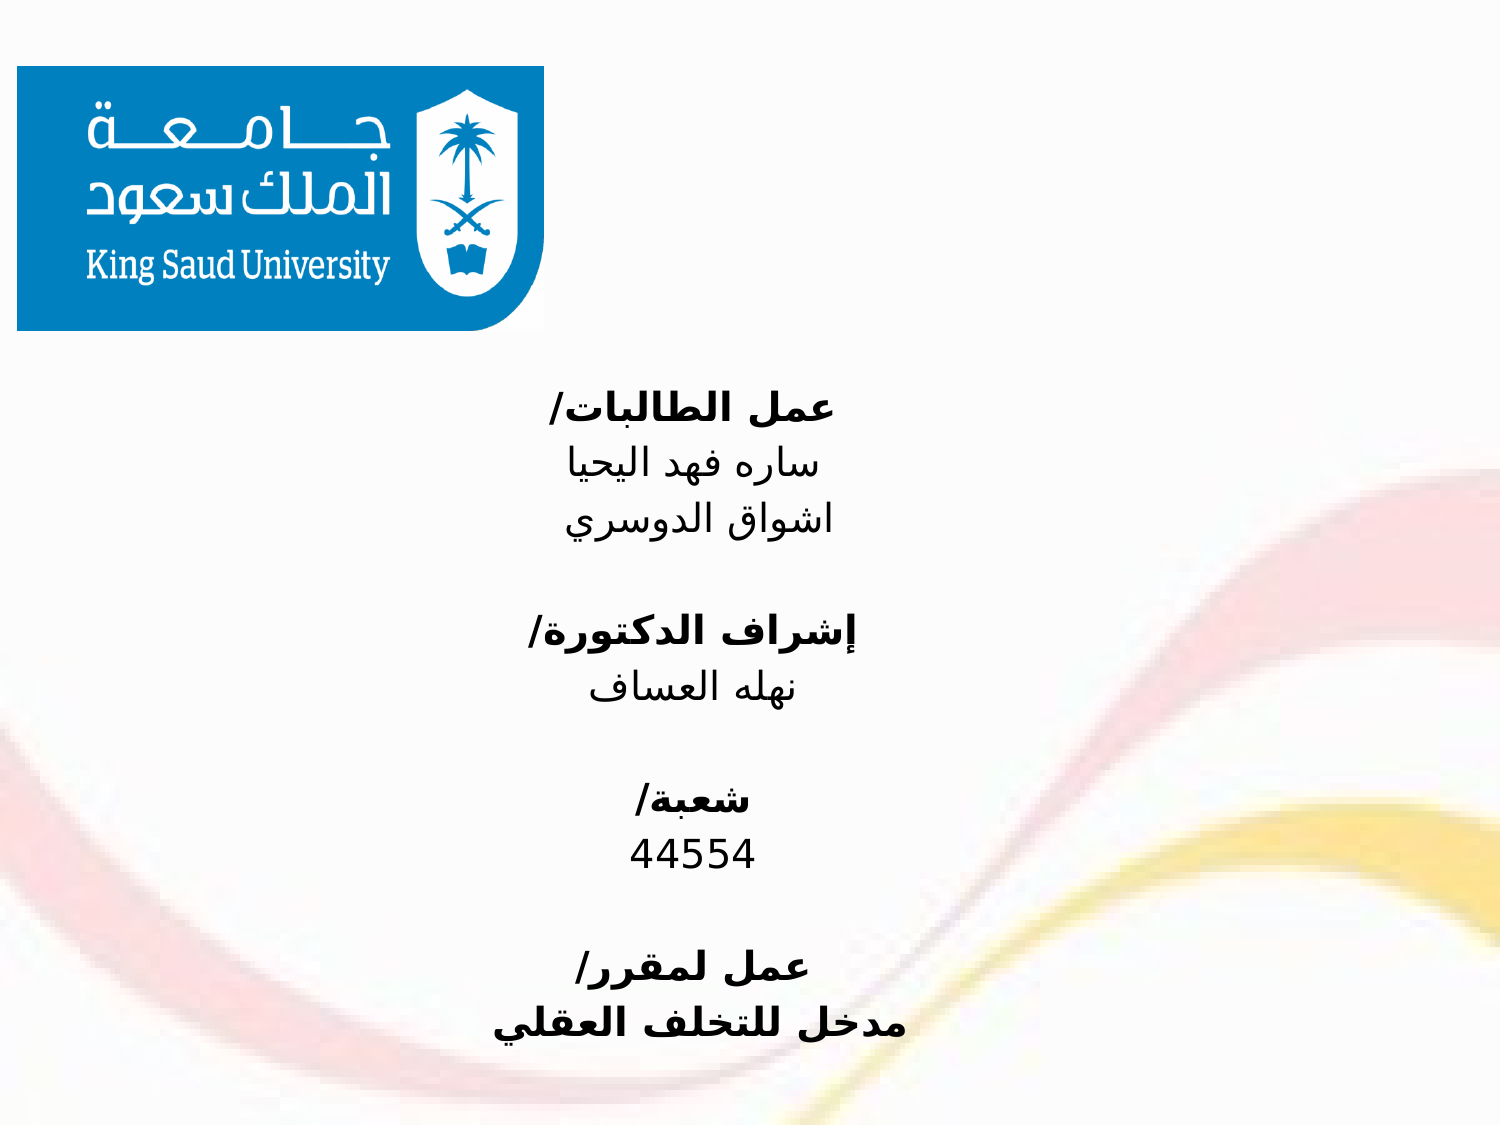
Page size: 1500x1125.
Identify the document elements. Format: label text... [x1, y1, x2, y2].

subtitle عمل الطالبات/ ساره فهد اليحيا اشواق الدوسري إشراف الدكتورة/ نهله العساف شعبة/ 44554 عمل لمقرر/ مدخل للتخلف العقلي [20, 373, 1367, 1083]
picture [0, 0, 1500, 1125]
